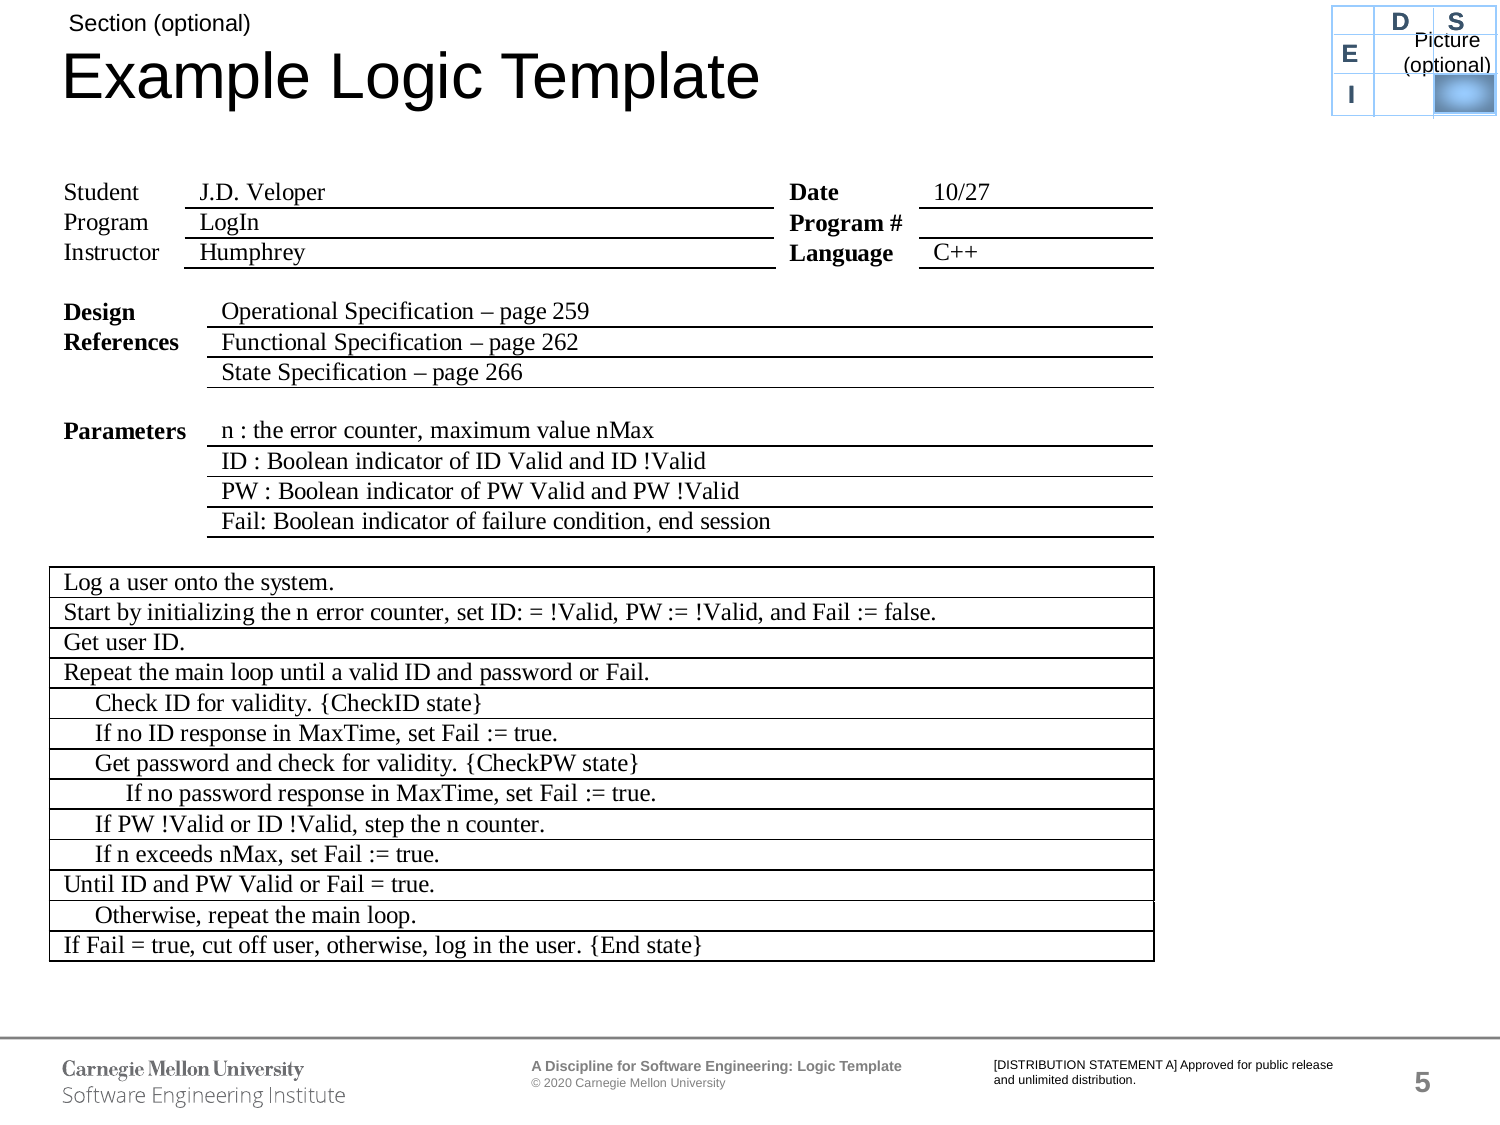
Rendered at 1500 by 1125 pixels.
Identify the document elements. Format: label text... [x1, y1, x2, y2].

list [48, 178, 1158, 996]
title Example Logic Template [46, 42, 1069, 112]
picture [1330, 0, 1500, 122]
